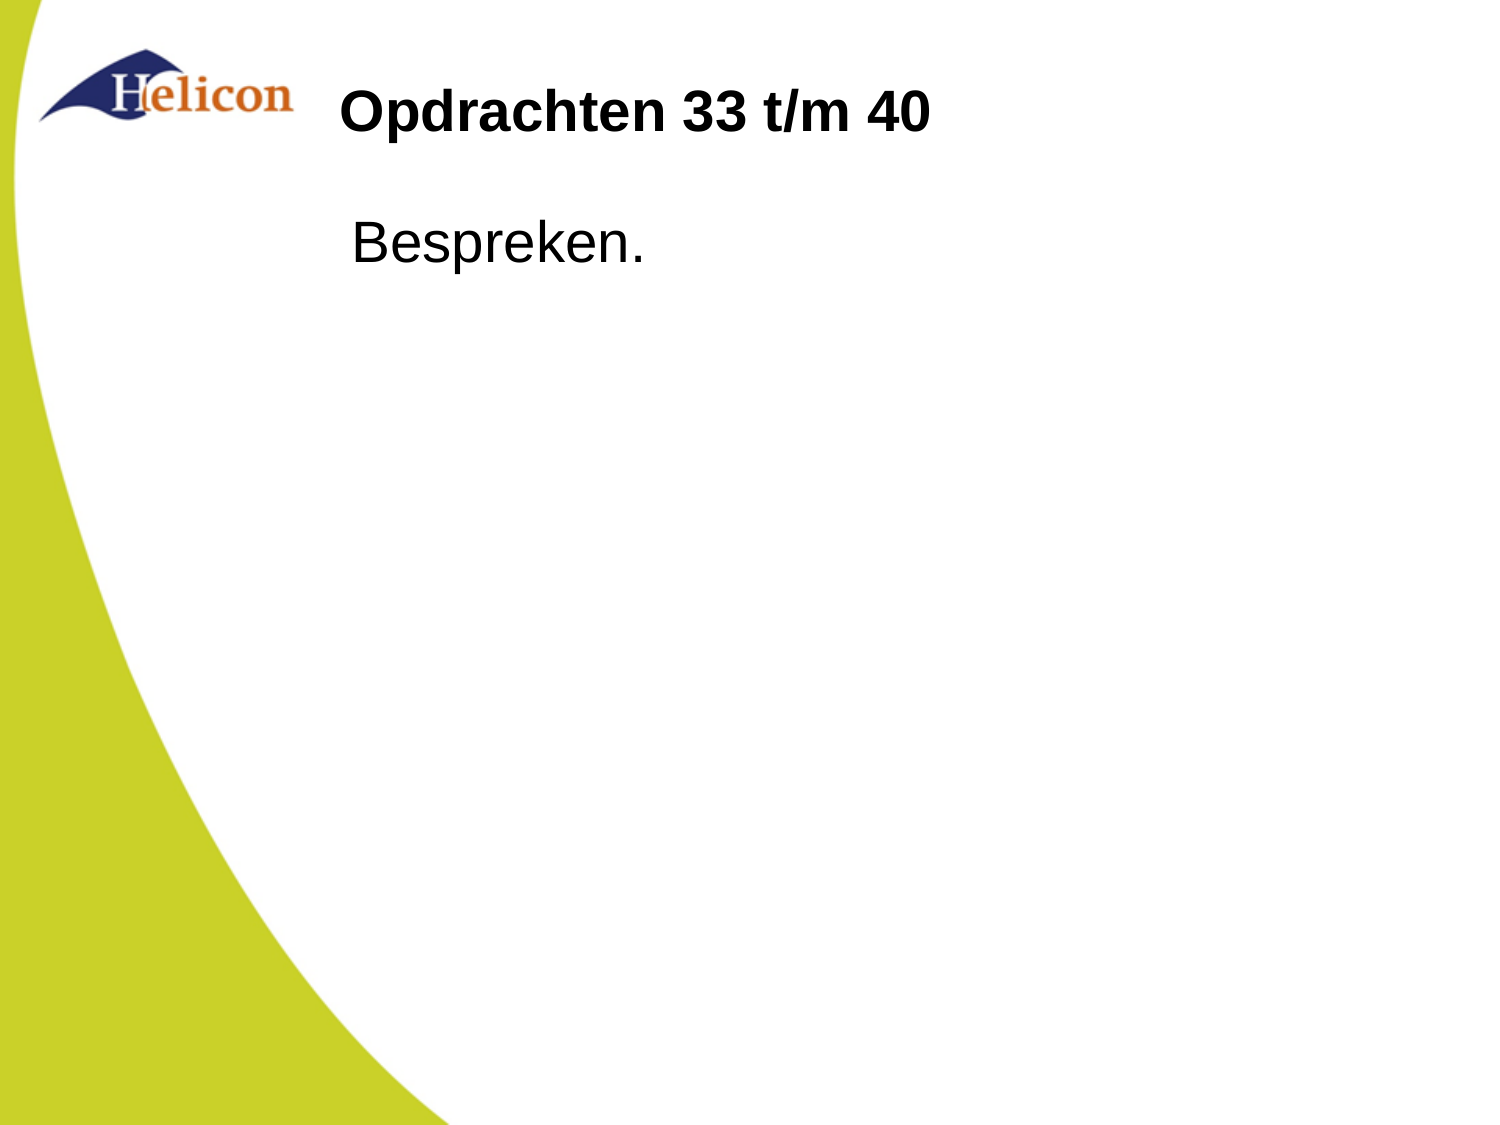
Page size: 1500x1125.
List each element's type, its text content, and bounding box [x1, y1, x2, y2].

picture [0, 0, 1500, 1125]
list Bespreken. [336, 196, 1425, 1005]
title Opdrachten 33 t/m 40 [324, 54, 1415, 161]
